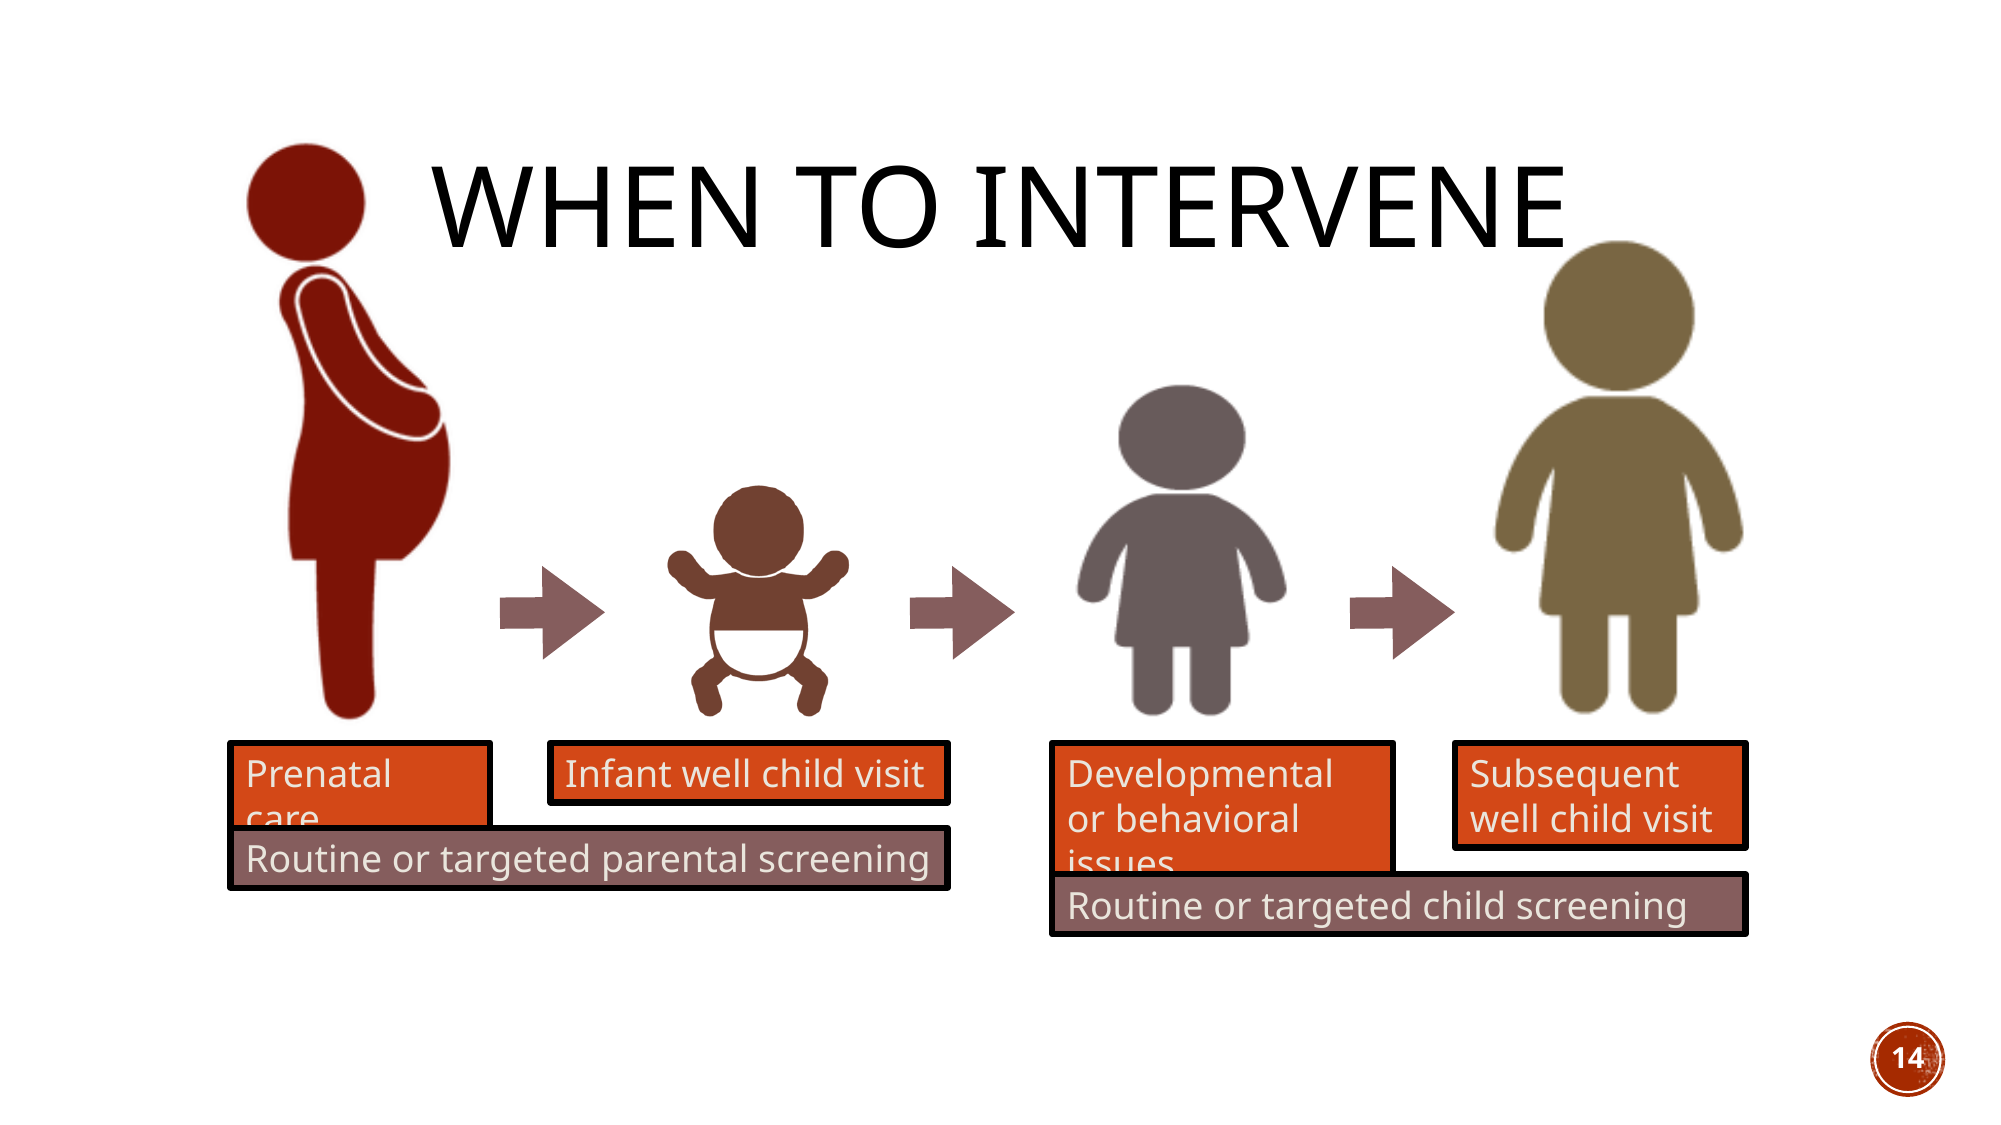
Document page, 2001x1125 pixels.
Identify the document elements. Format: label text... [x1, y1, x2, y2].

slide_number 14 [1855, 1028, 1961, 1089]
picture [64, 123, 675, 735]
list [627, 464, 891, 729]
text_box Subsequent well child visit [1454, 742, 1746, 848]
picture [1060, 366, 1313, 734]
picture [1473, 213, 1775, 742]
text_box Developmental or behavioral issues [1052, 742, 1394, 874]
text_box Routine or targeted parental screening [230, 828, 948, 888]
text_box Prenatal care [230, 742, 490, 828]
title When to intervene [175, 79, 1826, 344]
text_box Routine or targeted child screening [1052, 874, 1746, 934]
text_box Infant well child visit [550, 742, 948, 803]
